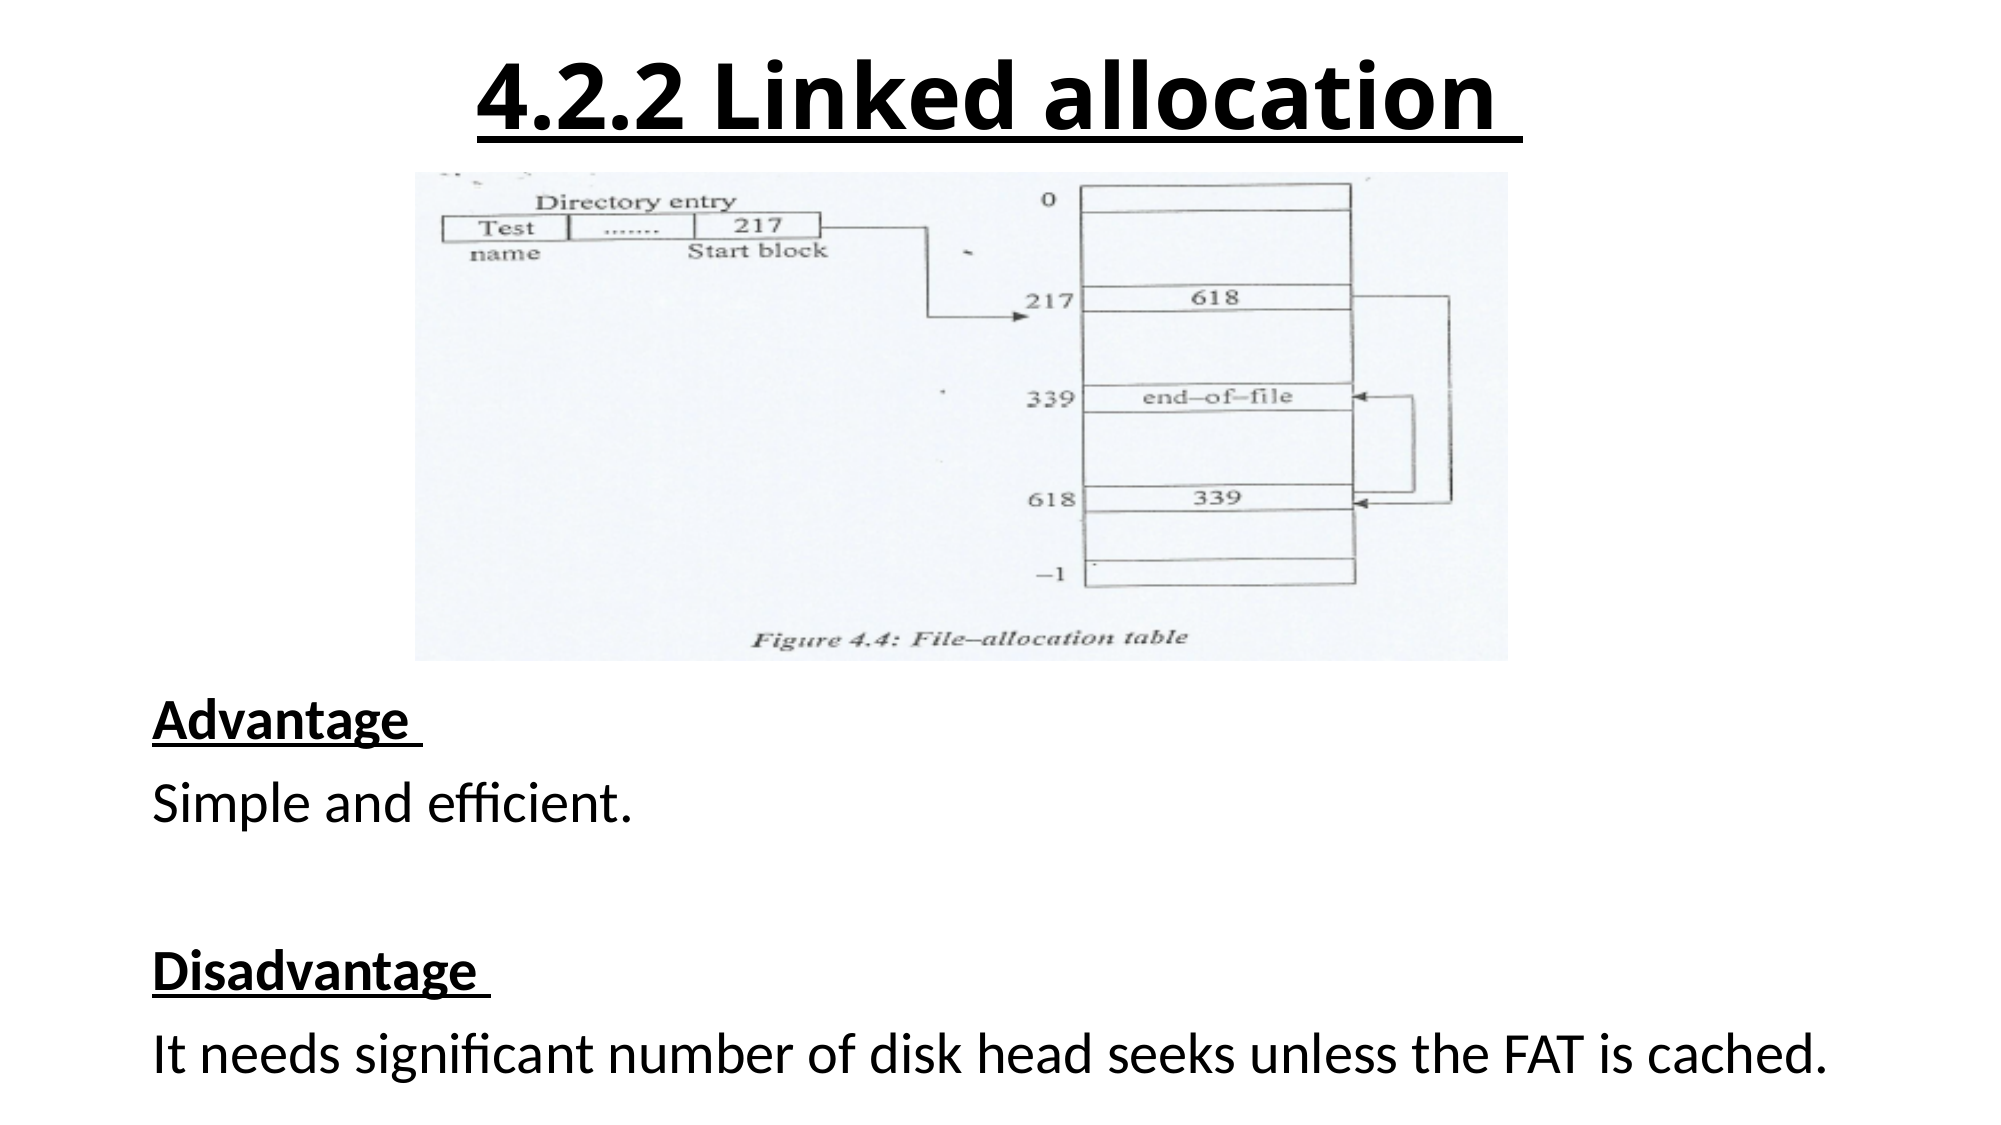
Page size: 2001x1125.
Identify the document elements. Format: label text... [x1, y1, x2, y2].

title 4.2.2 Linked allocation [137, 76, 1863, 172]
picture [415, 172, 1508, 661]
list Advantage Simple and efficient. Disadvantage It needs significant number of disk head seeks unless the FAT is cached. [137, 172, 1863, 1125]
text_box [0, 0, 2000, 75]
